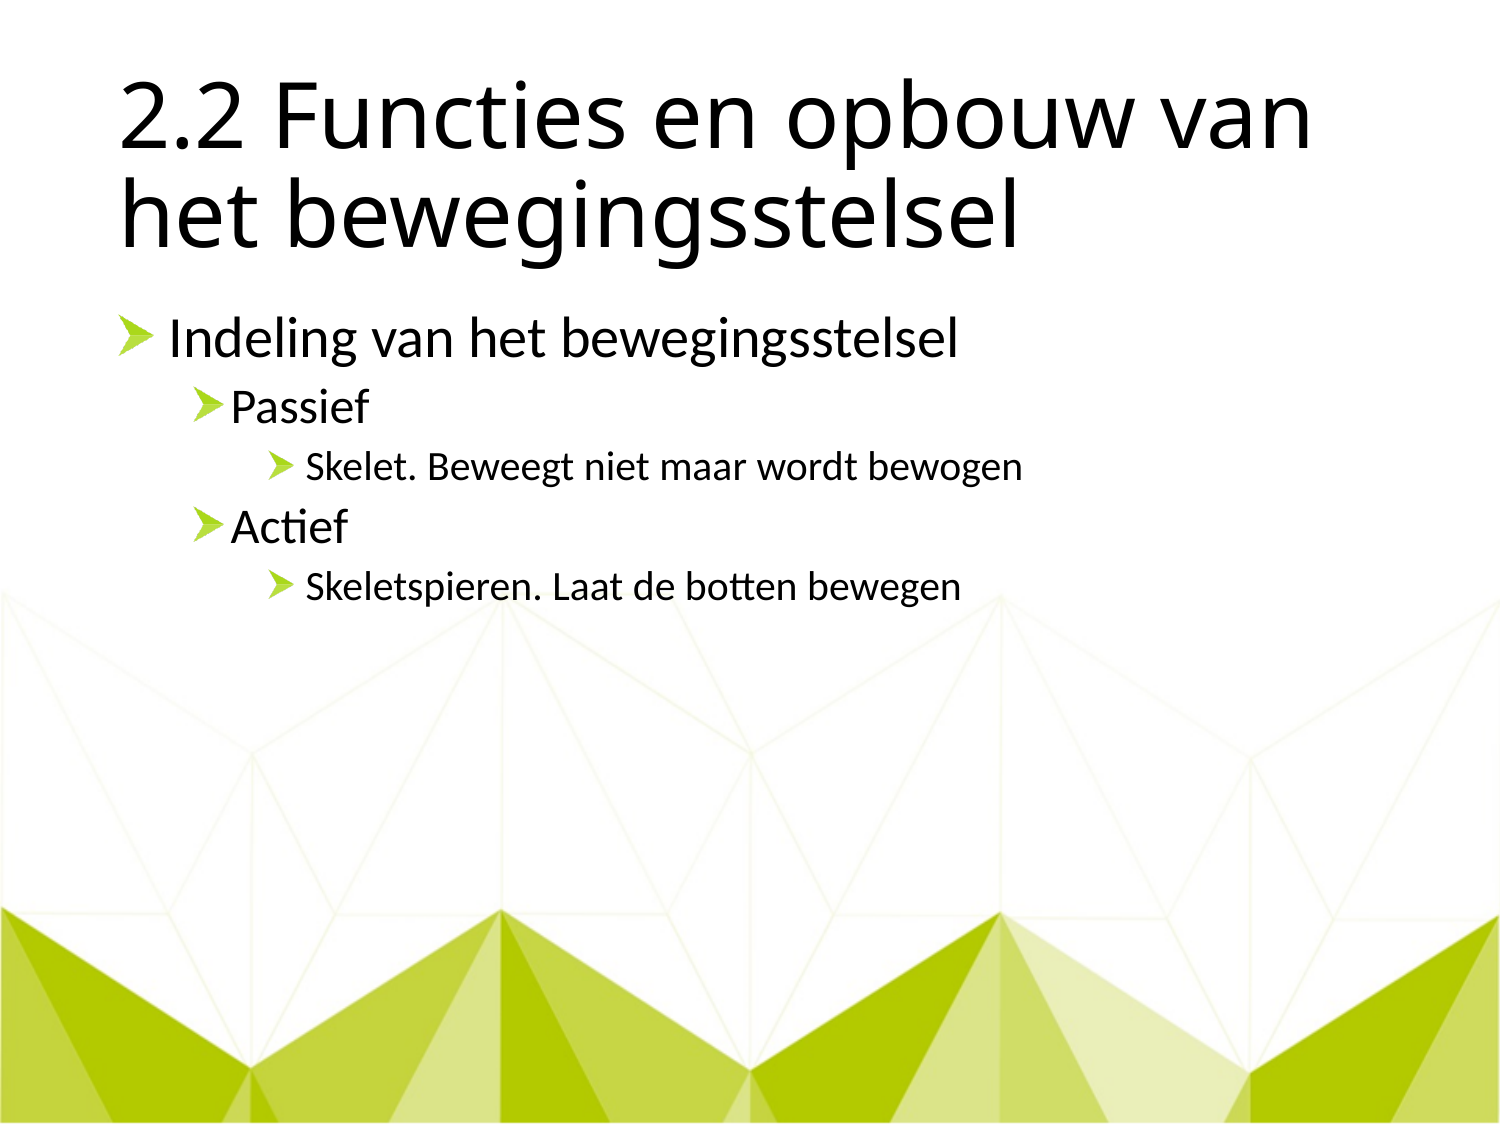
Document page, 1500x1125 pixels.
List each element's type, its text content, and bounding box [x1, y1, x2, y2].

list Indeling van het bewegingsstelsel Passief Skelet. Beweegt niet maar wordt bewogen Actief Skeletspieren. Laat de botten bewegen [103, 299, 1397, 1014]
title 2.2 Functies en opbouw van het bewegingsstelsel [103, 59, 1397, 278]
picture [0, 0, 1500, 1125]
